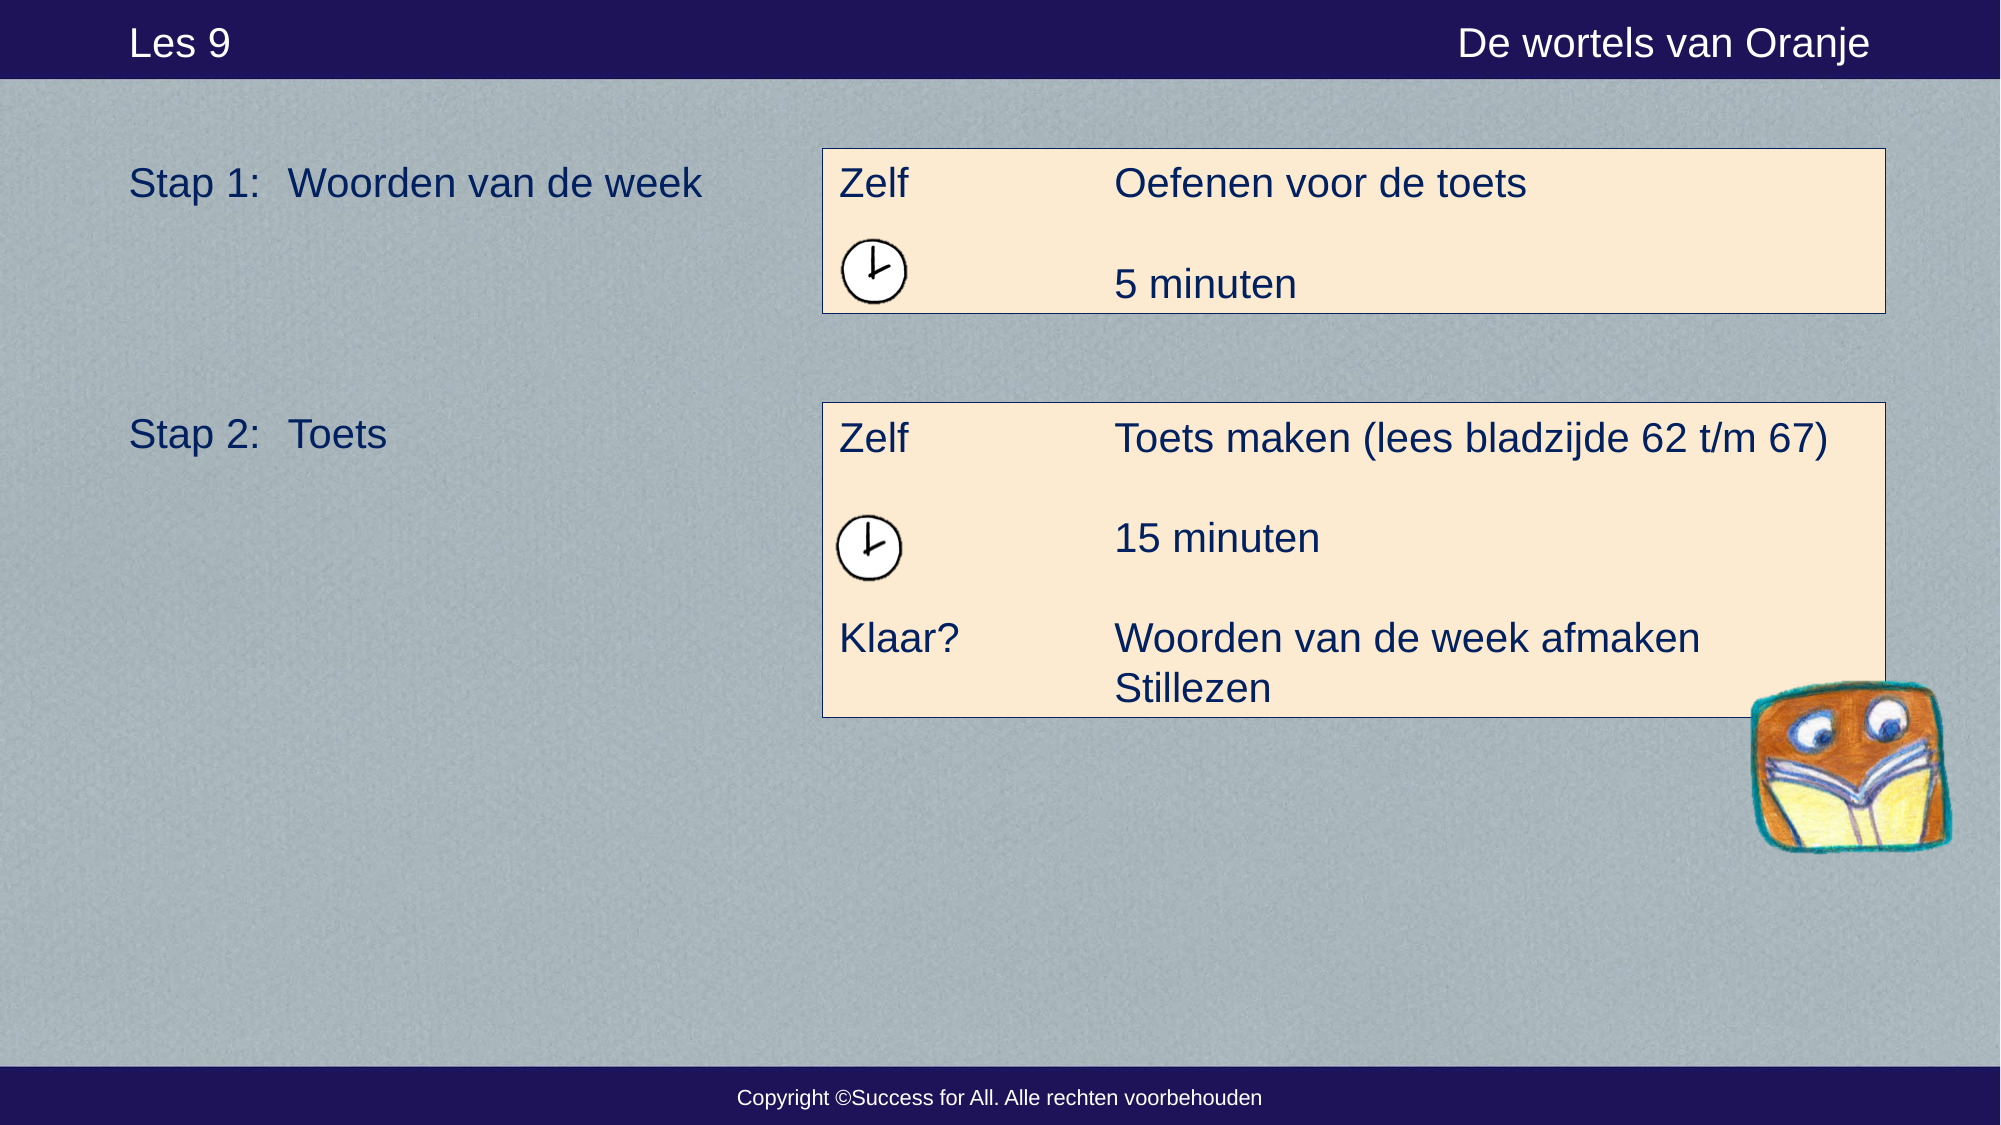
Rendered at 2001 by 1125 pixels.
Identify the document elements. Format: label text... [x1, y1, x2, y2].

text_box Les 9 [114, 8, 354, 73]
text_box De wortels van Oranje [999, 8, 1886, 73]
text_box Zelf Oefenen voor de toets 5 minuten [822, 148, 1886, 314]
text_box Zelf Toets maken (lees bladzijde 62 t/m 67) 15 minuten Klaar? Woorden van de week afmaken Stillezen [822, 402, 1886, 718]
text_box Stap 1: Woorden van de week Stap 2: Toets [114, 148, 907, 764]
picture [0, 0, 2001, 1125]
text_box Copyright ©Success for All. Alle rechten voorbehouden [0, 1076, 2000, 1125]
